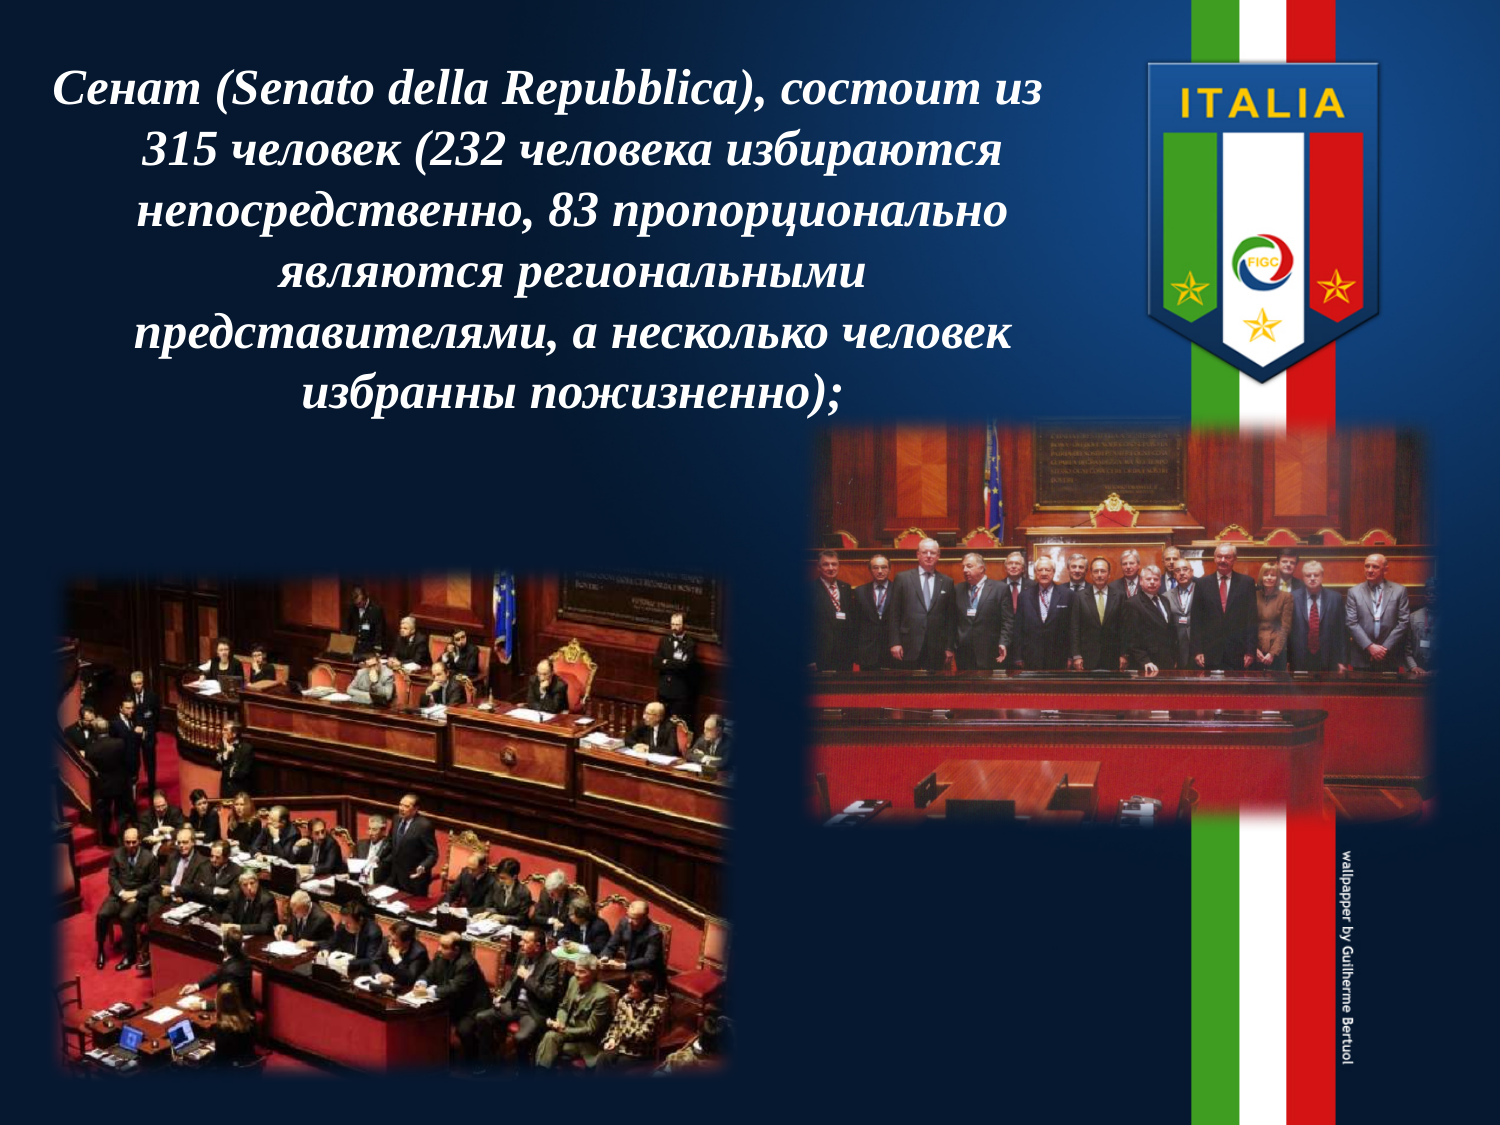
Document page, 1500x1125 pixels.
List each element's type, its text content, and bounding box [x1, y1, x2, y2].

list Сенат (Senato della Repubblica), состоит из 315 человек (232 человека избираются непосредственно, 83 пропорционально являются региональными представителями, а несколько человек избранны пожизненно); [35, 46, 1062, 476]
picture [0, 0, 1500, 1125]
